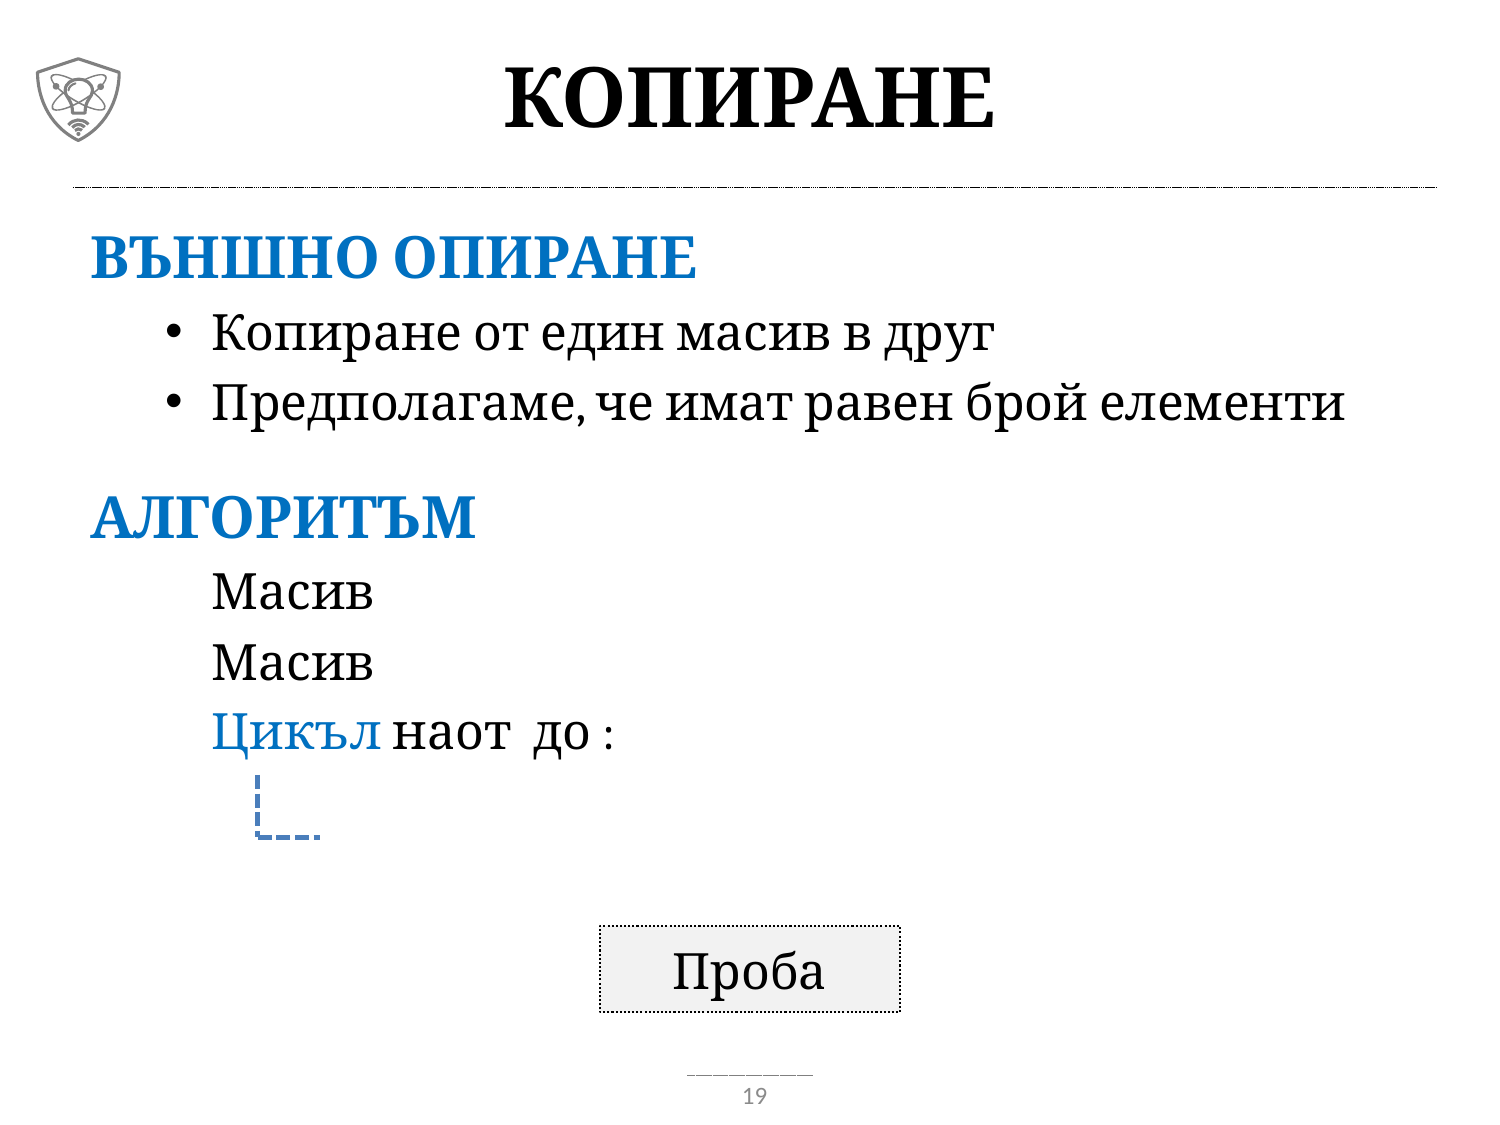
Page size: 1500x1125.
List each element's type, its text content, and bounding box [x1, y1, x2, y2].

text_box Проба [598, 924, 902, 1014]
slide_number 19 [579, 1065, 930, 1125]
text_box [257, 774, 321, 838]
title Копиране [0, 0, 1500, 188]
